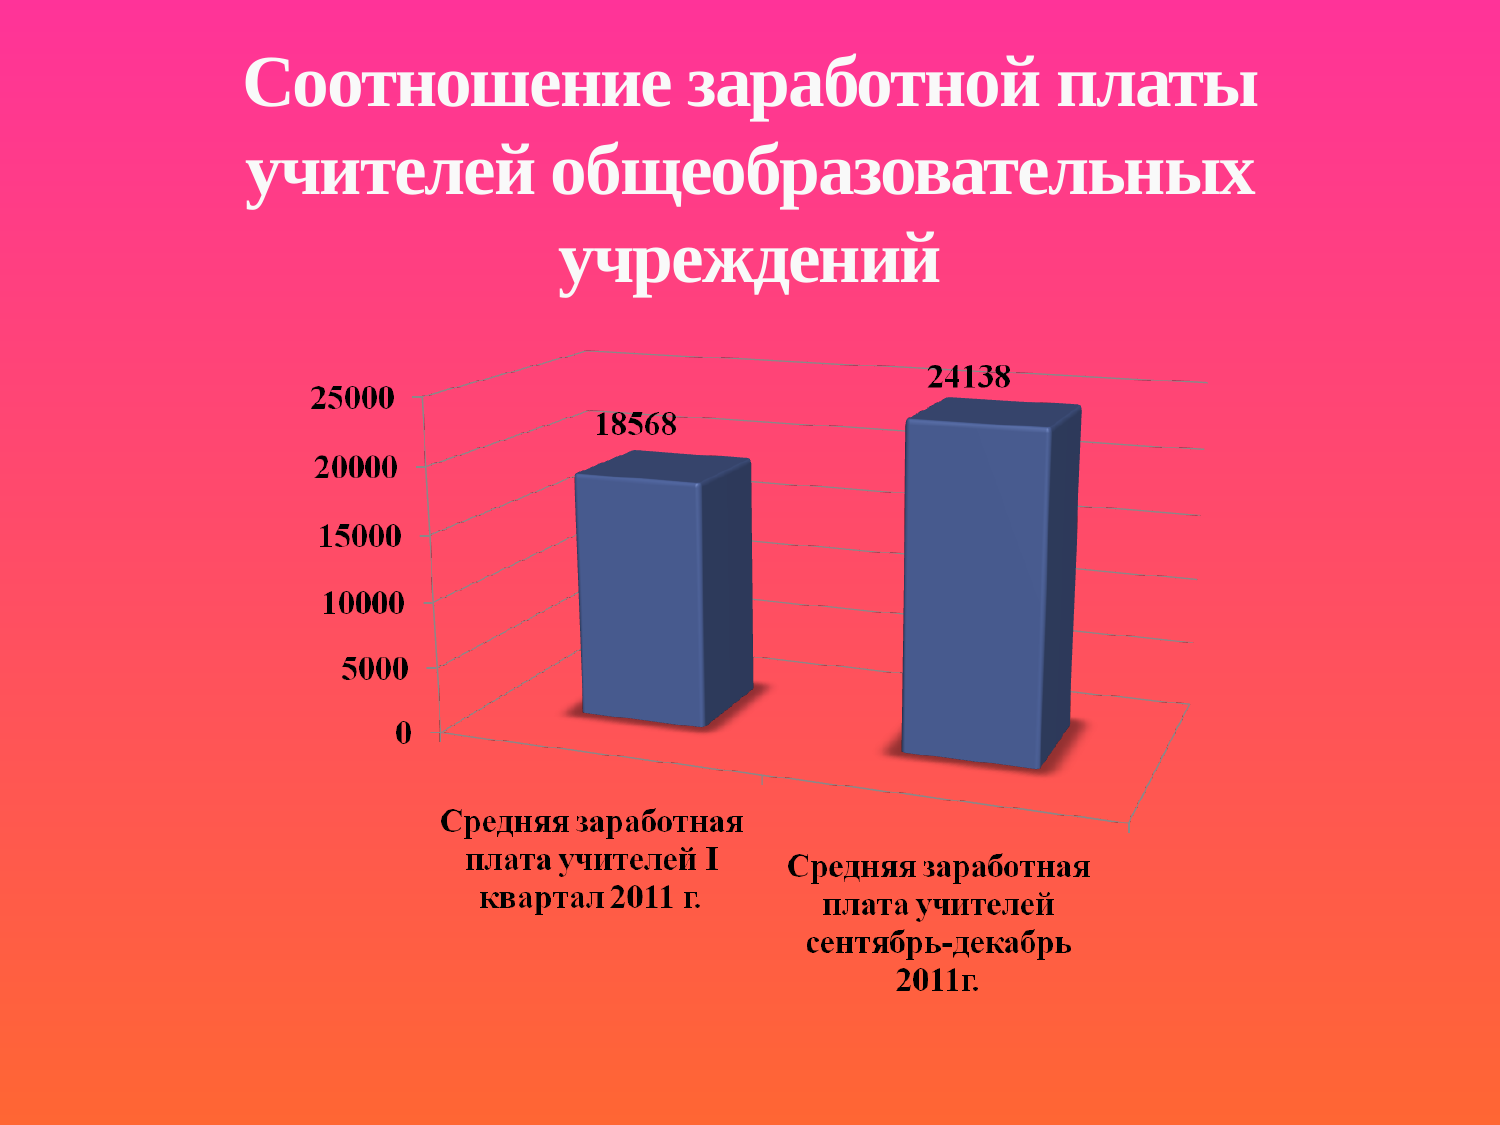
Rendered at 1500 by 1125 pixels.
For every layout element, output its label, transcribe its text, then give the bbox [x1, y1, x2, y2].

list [198, 327, 1304, 1079]
title Соотношение заработной платы учителей общеобразовательных учреждений [74, 24, 1425, 305]
